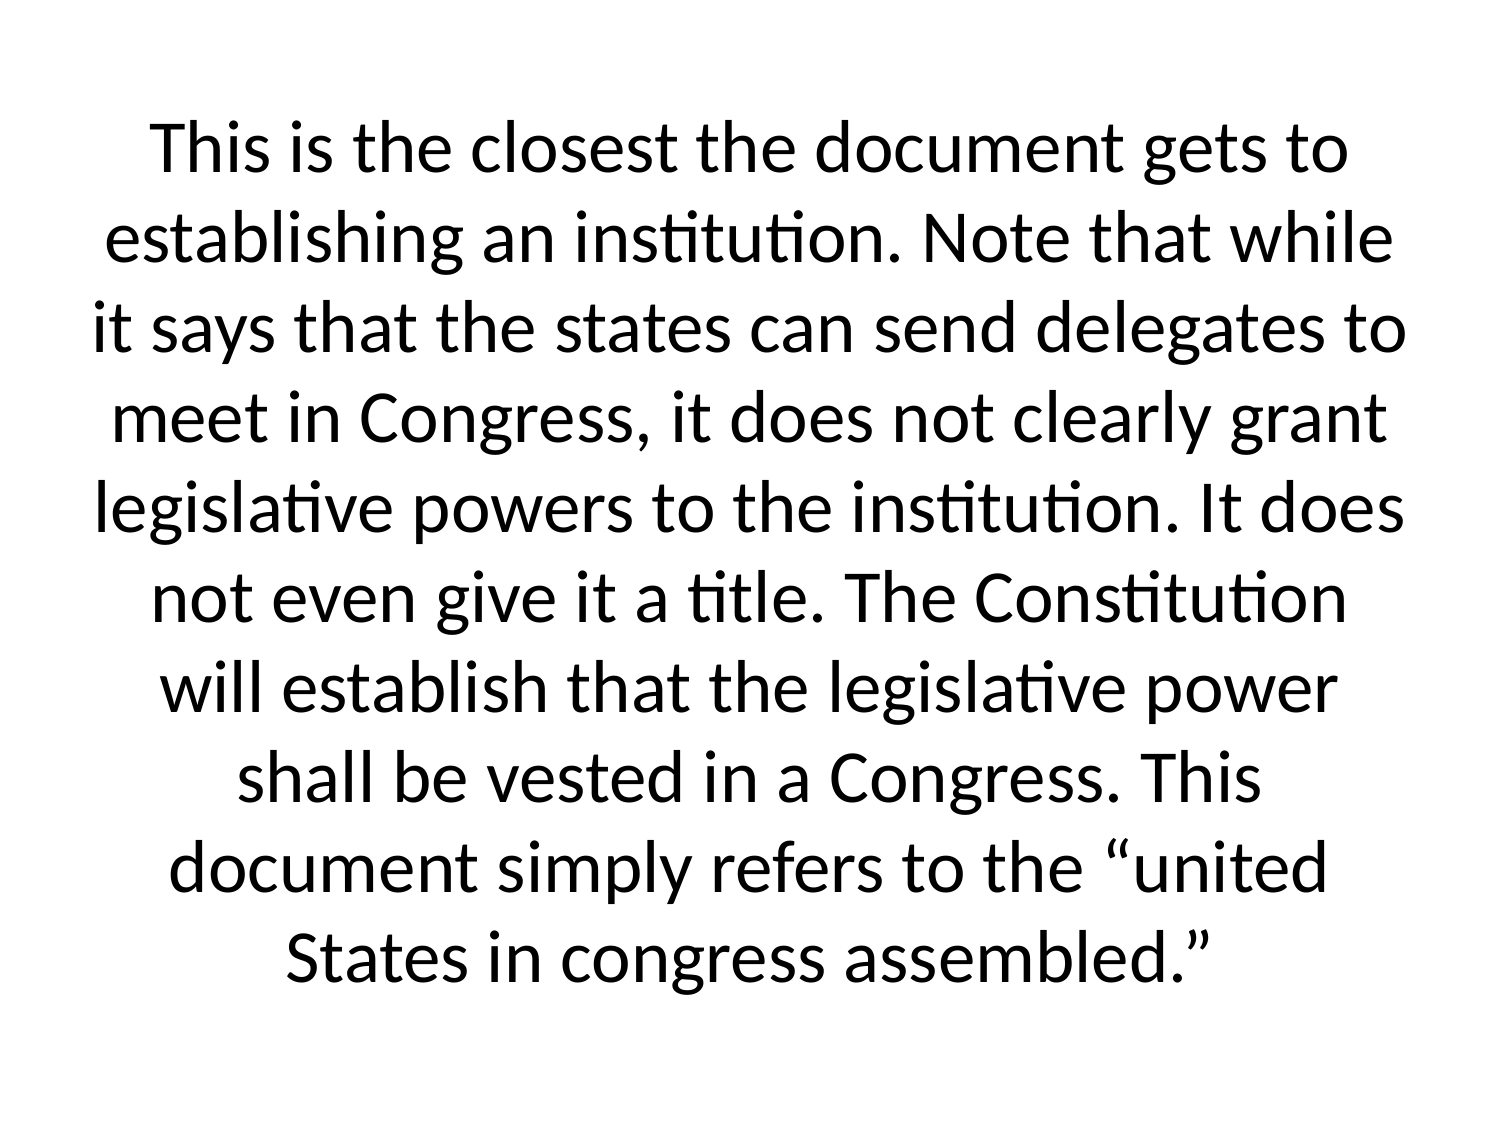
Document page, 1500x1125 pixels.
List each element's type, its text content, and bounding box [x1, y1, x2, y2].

title This is the closest the document gets to establishing an institution. Note that while it says that the states can send delegates to meet in Congress, it does not clearly grant legislative powers to the institution. It does not even give it a title. The Constitution will establish that the legislative power shall be vested in a Congress. This document simply refers to the “united States in congress assembled.” [75, 45, 1425, 1050]
